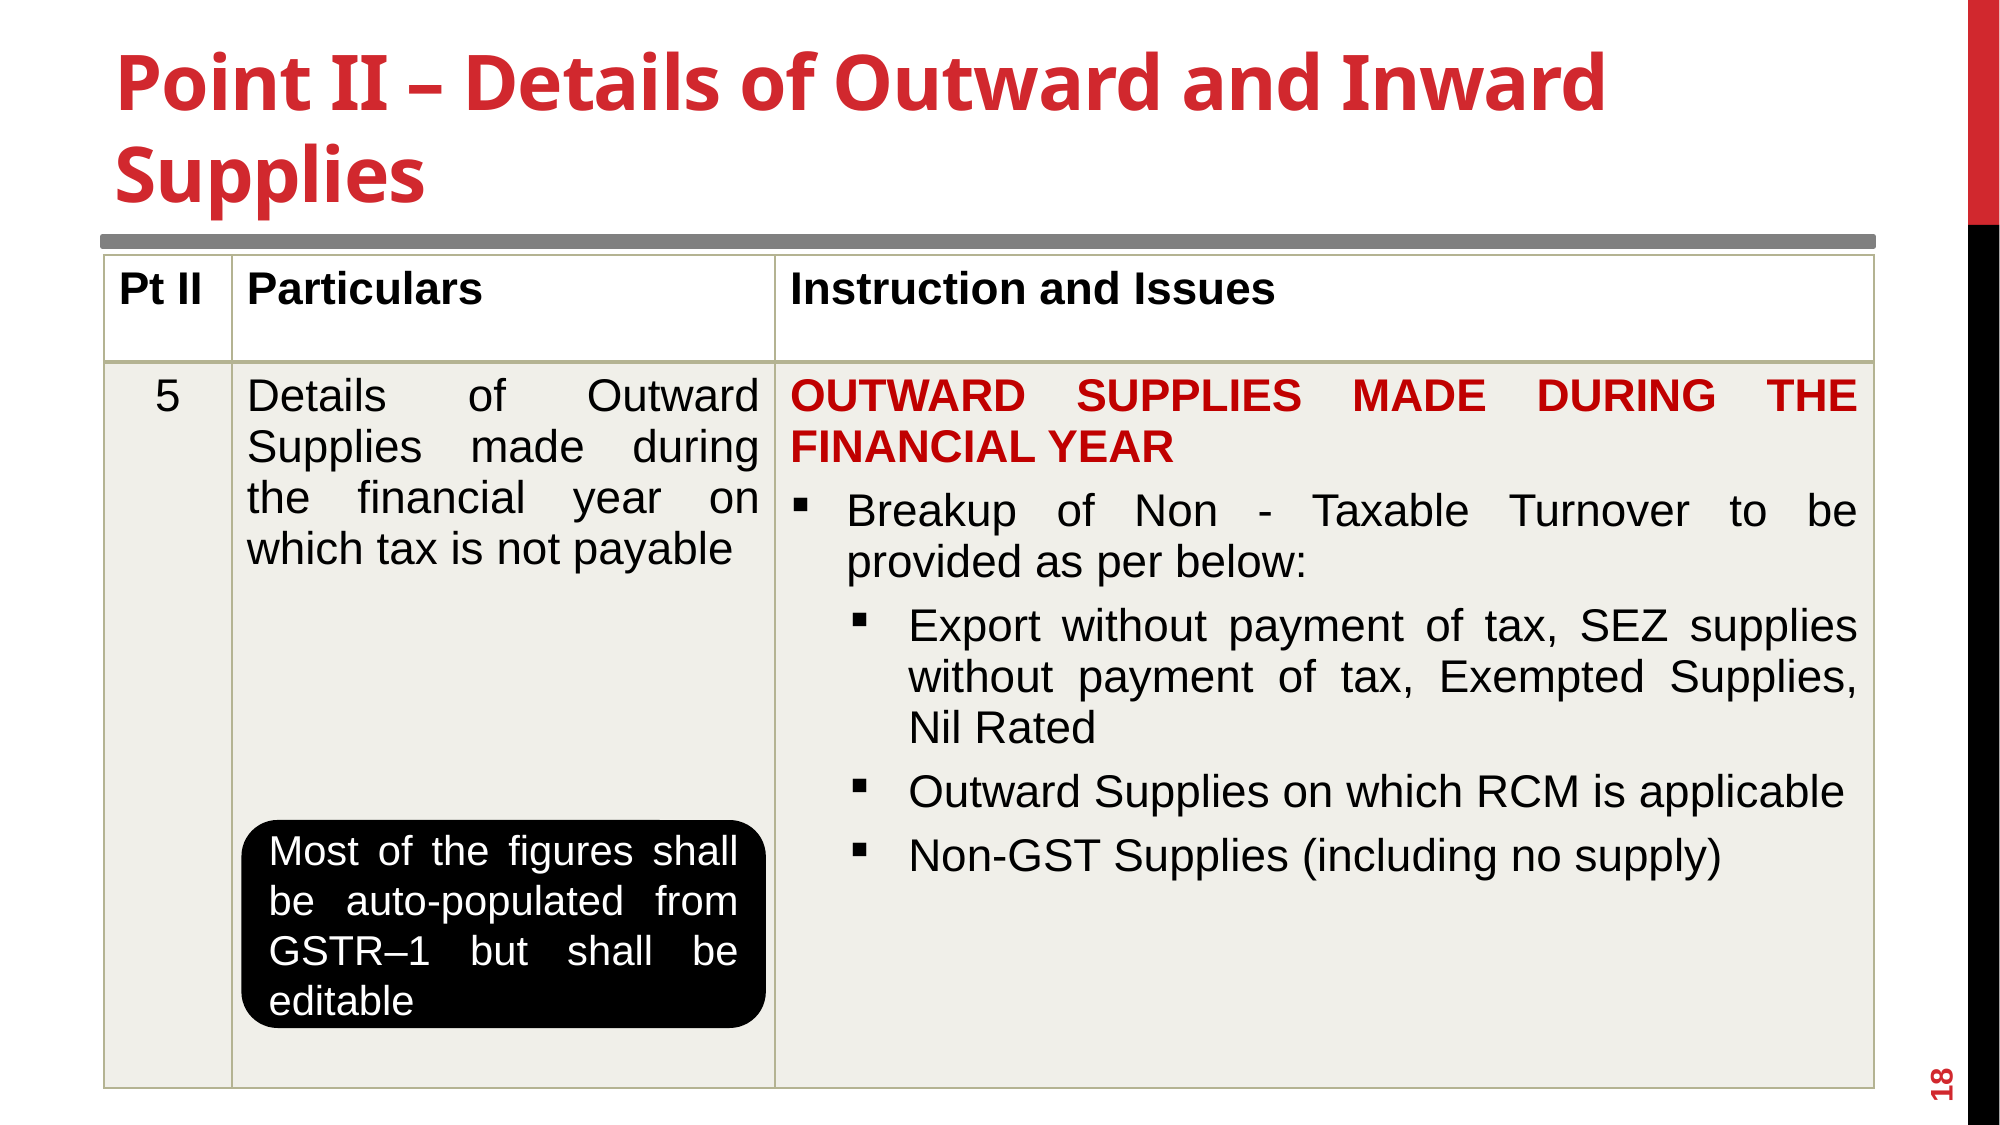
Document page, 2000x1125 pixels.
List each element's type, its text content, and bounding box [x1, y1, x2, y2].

table_cell Details of Outward Supplies made during the financial year on which tax is not payable [233, 364, 774, 1087]
table_header Particulars [233, 256, 774, 360]
table_cell OUTWARD SUPPLIES MADE DURING THE FINANCIAL YEAR Breakup of Non - Taxable Turnover to be provided as per below: Export without payment of tax, SEZ supplies without payment of tax, Exempted Supplies, Nil Rated Outward Supplies on which RCM is applicable Non-GST Supplies (including no supply) [776, 364, 1873, 1087]
text_box Most of the figures shall be auto-populated from GSTR–1 but shall be editable [241, 819, 766, 1029]
table_header Instruction and Issues [776, 256, 1873, 360]
title Point II – Details of Outward and Inward Supplies [99, 25, 1874, 225]
table_header Pt II [105, 256, 231, 360]
table_cell 5 [105, 364, 231, 1087]
slide_number 18 [1909, 1025, 1971, 1118]
